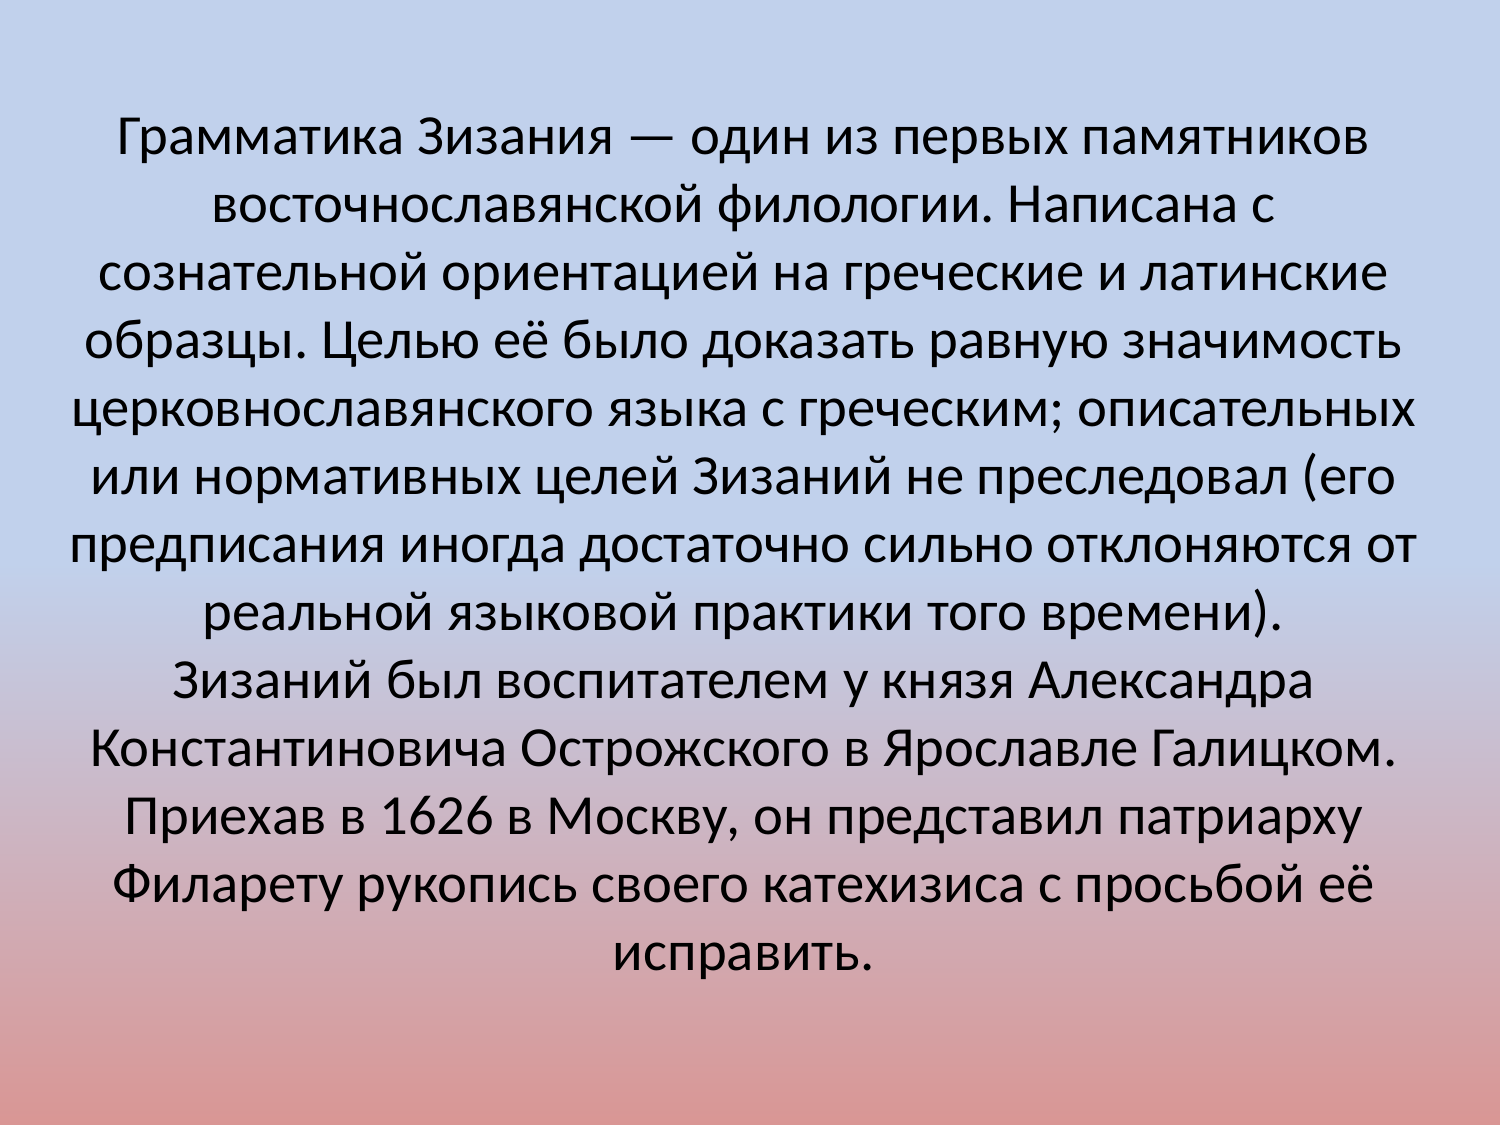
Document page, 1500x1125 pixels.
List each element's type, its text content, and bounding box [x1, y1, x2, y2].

subtitle Грамматика Зизания — один из первых памятников восточнославянской филологии. Написана с сознательной ориентацией на греческие и латинские образцы. Целью её было доказать равную значимость церковнославянского языка с греческим; описательных или нормативных целей Зизаний не преследовал (его предписания иногда достаточно сильно отклоняются от реальной языковой практики того времени). Зизаний был воспитателем у князя Александра Константиновича Острожского в Ярославле Галицком. Приехав в 1626 в Москву, он представил патриарху Филарету рукопись своего катехизиса с просьбой её исправить. [29, 90, 1459, 1059]
